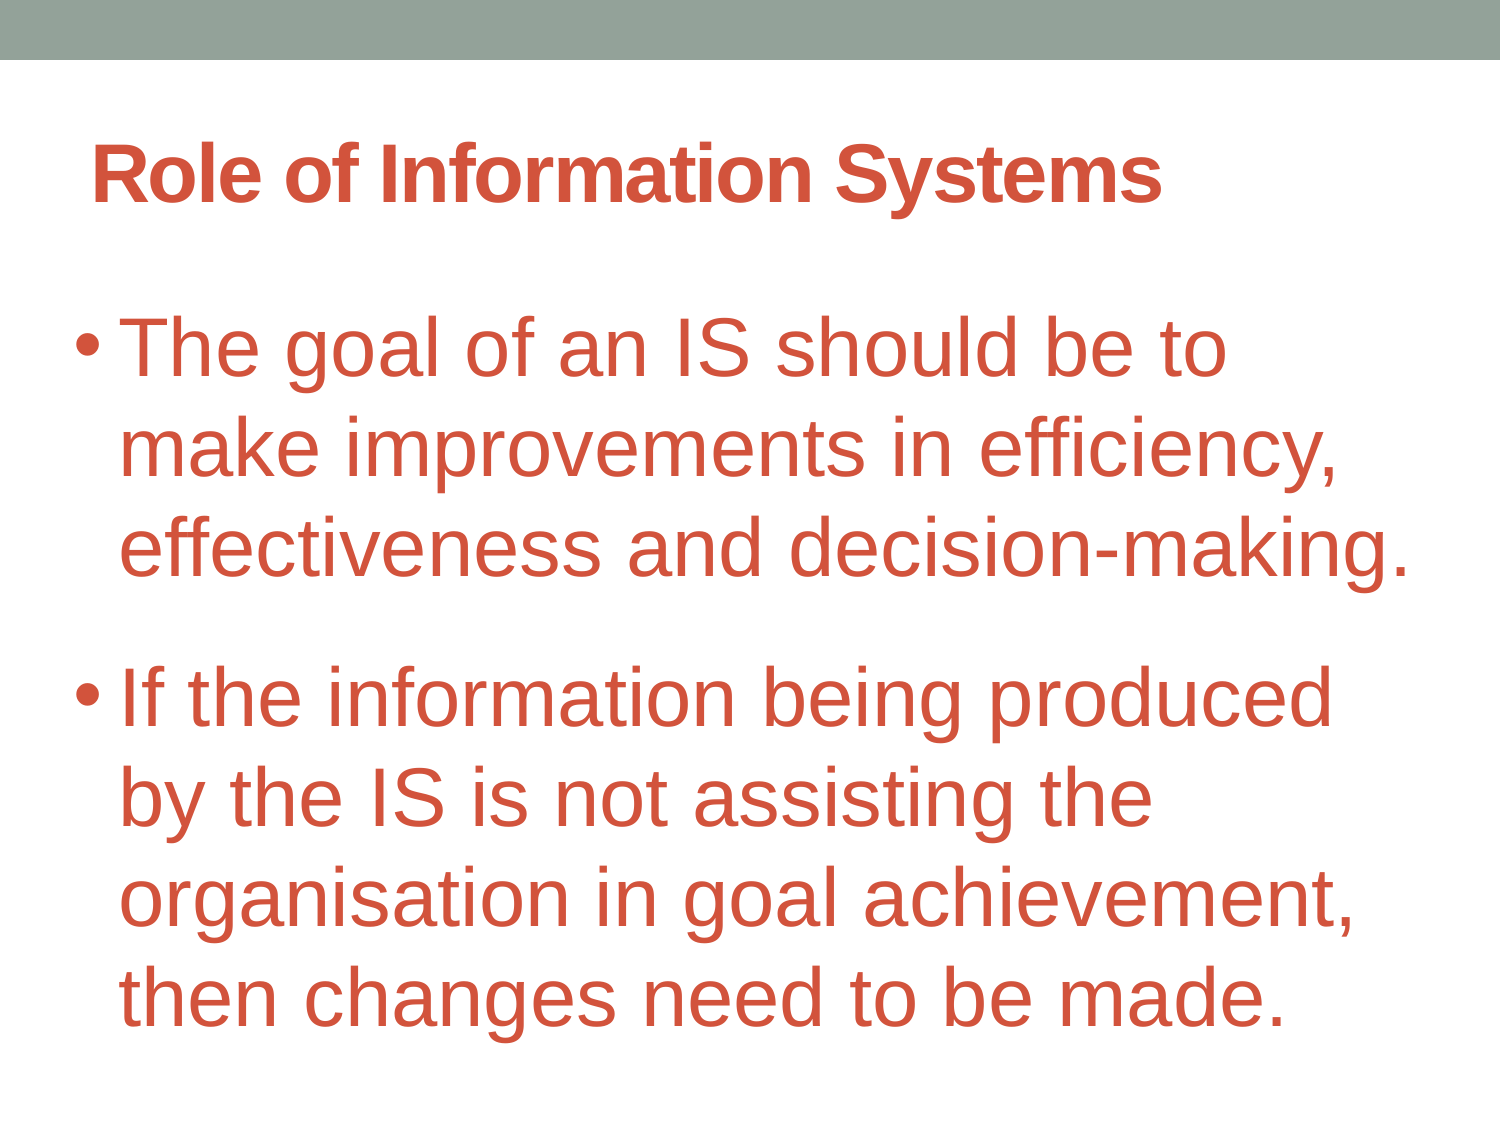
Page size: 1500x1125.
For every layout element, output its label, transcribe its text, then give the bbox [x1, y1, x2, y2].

text_box The goal of an IS should be to make improvements in efficiency, effectiveness and decision-making. If the information being produced by the IS is not assisting the organisation in goal achievement, then changes need to be made. [58, 285, 1453, 1051]
title Role of Information Systems [75, 87, 1425, 250]
